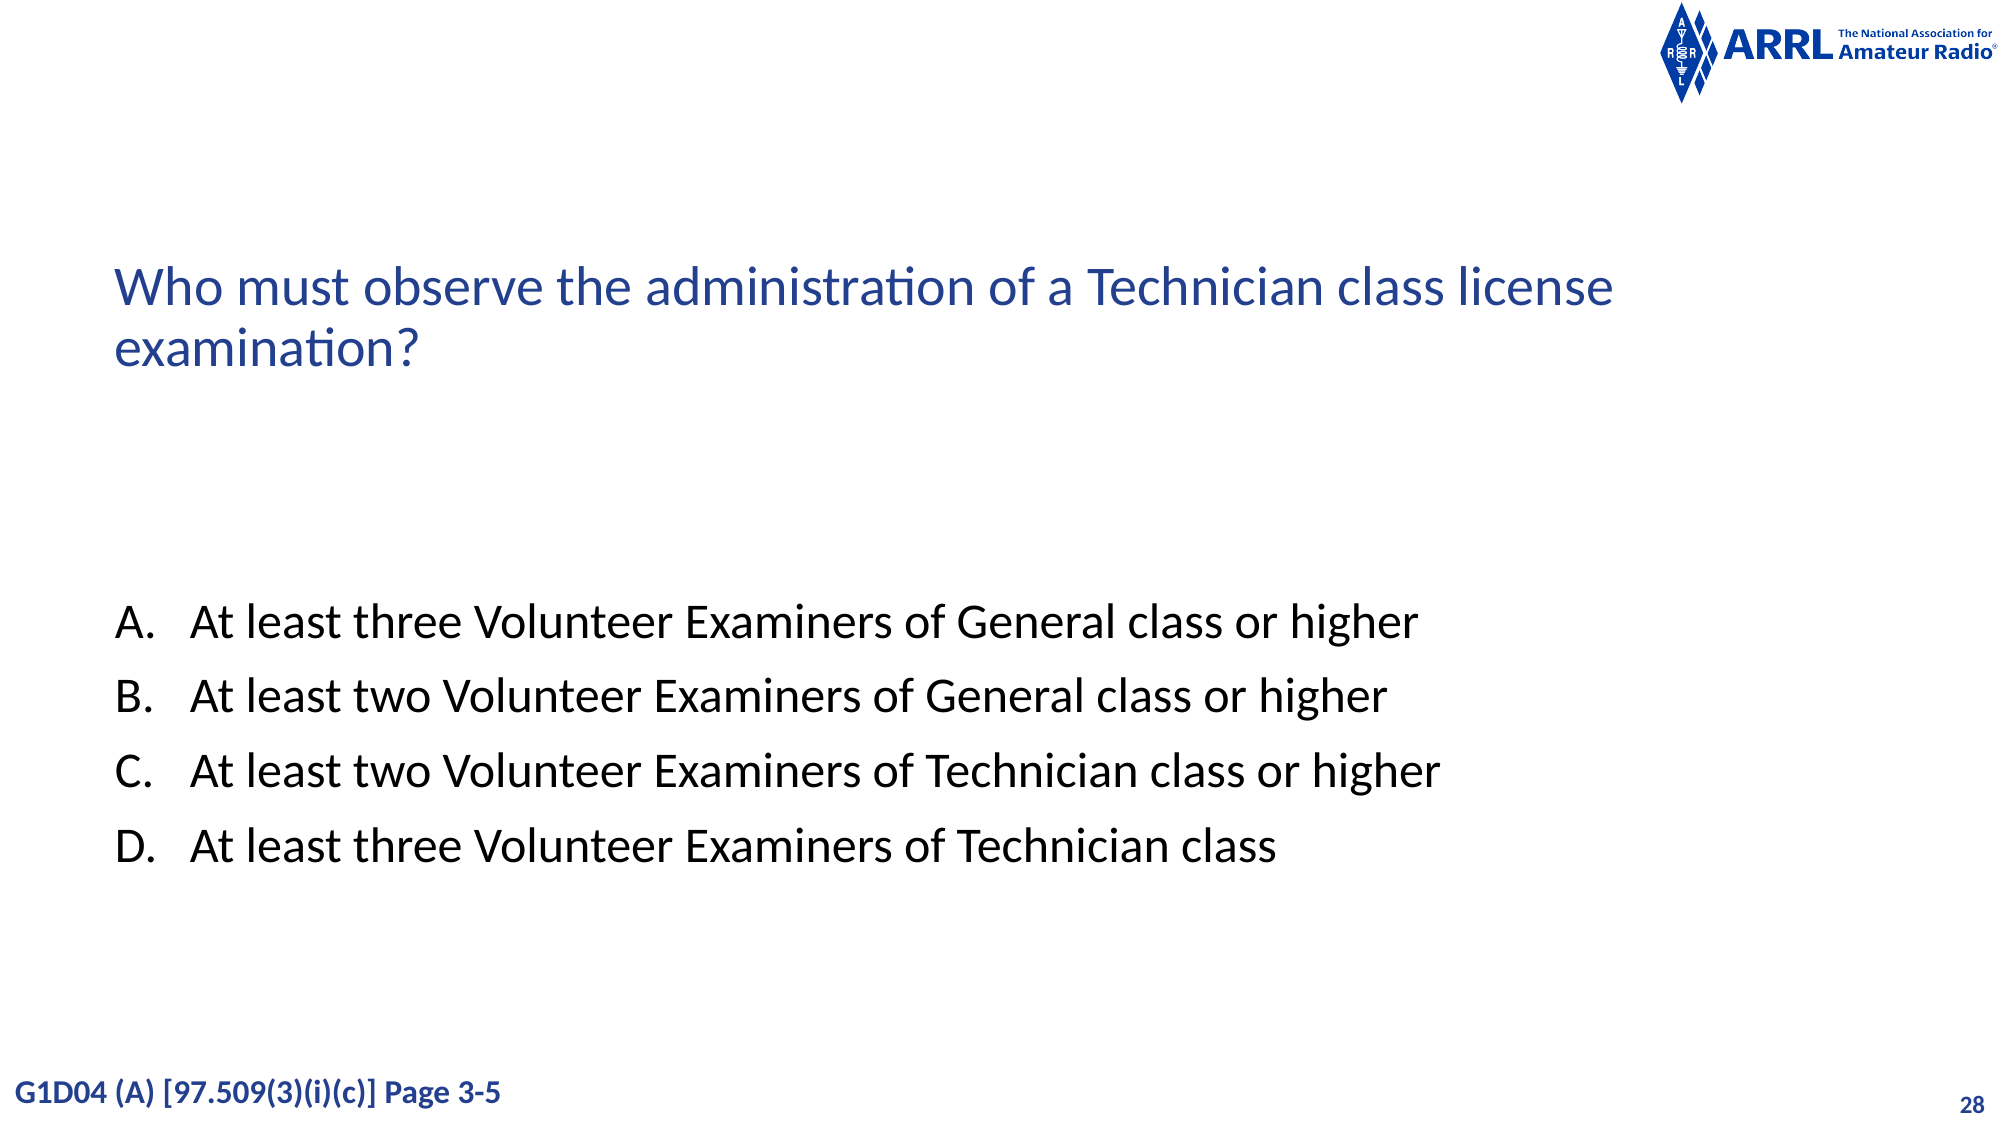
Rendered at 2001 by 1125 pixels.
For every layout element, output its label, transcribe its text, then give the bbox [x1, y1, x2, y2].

list At least three Volunteer Examiners of General class or higher At least two Volunteer Examiners of General class or higher At least two Volunteer Examiners of Technician class or higher At least three Volunteer Examiners of Technician class [99, 587, 1900, 1005]
picture [1658, 0, 1999, 106]
title Who must observe the administration of a Technician class license examination? [99, 249, 1900, 388]
text_box G1D04 (A) [97.509(3)(i)(c)] Page 3-5 [0, 1062, 1313, 1118]
text_box 28 [1899, 1081, 2000, 1125]
